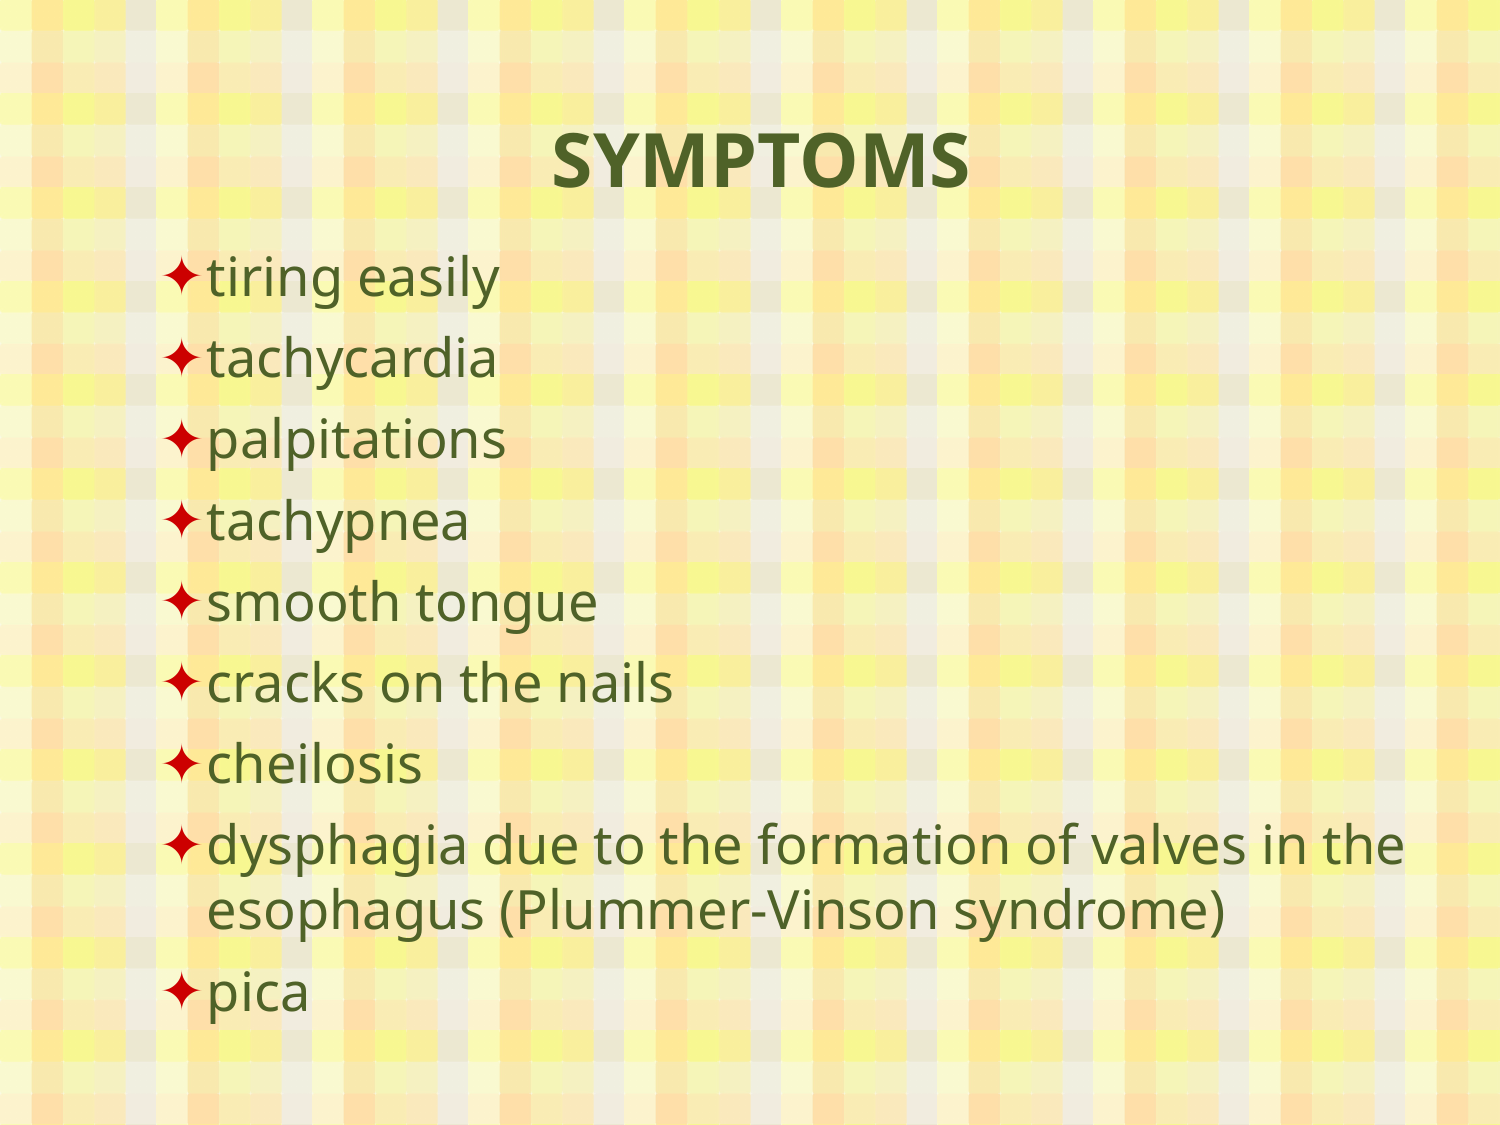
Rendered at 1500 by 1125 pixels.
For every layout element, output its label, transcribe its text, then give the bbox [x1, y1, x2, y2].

text_box SYMPTOMS tiring easily tachycardia palpitations tachypnea smooth tongue cracks on the nails cheilosis dysphagia due to the formation of valves in the esophagus (Plummer-Vinson syndrome) pica [70, 105, 1454, 1030]
subtitle [0, 93, 1454, 328]
